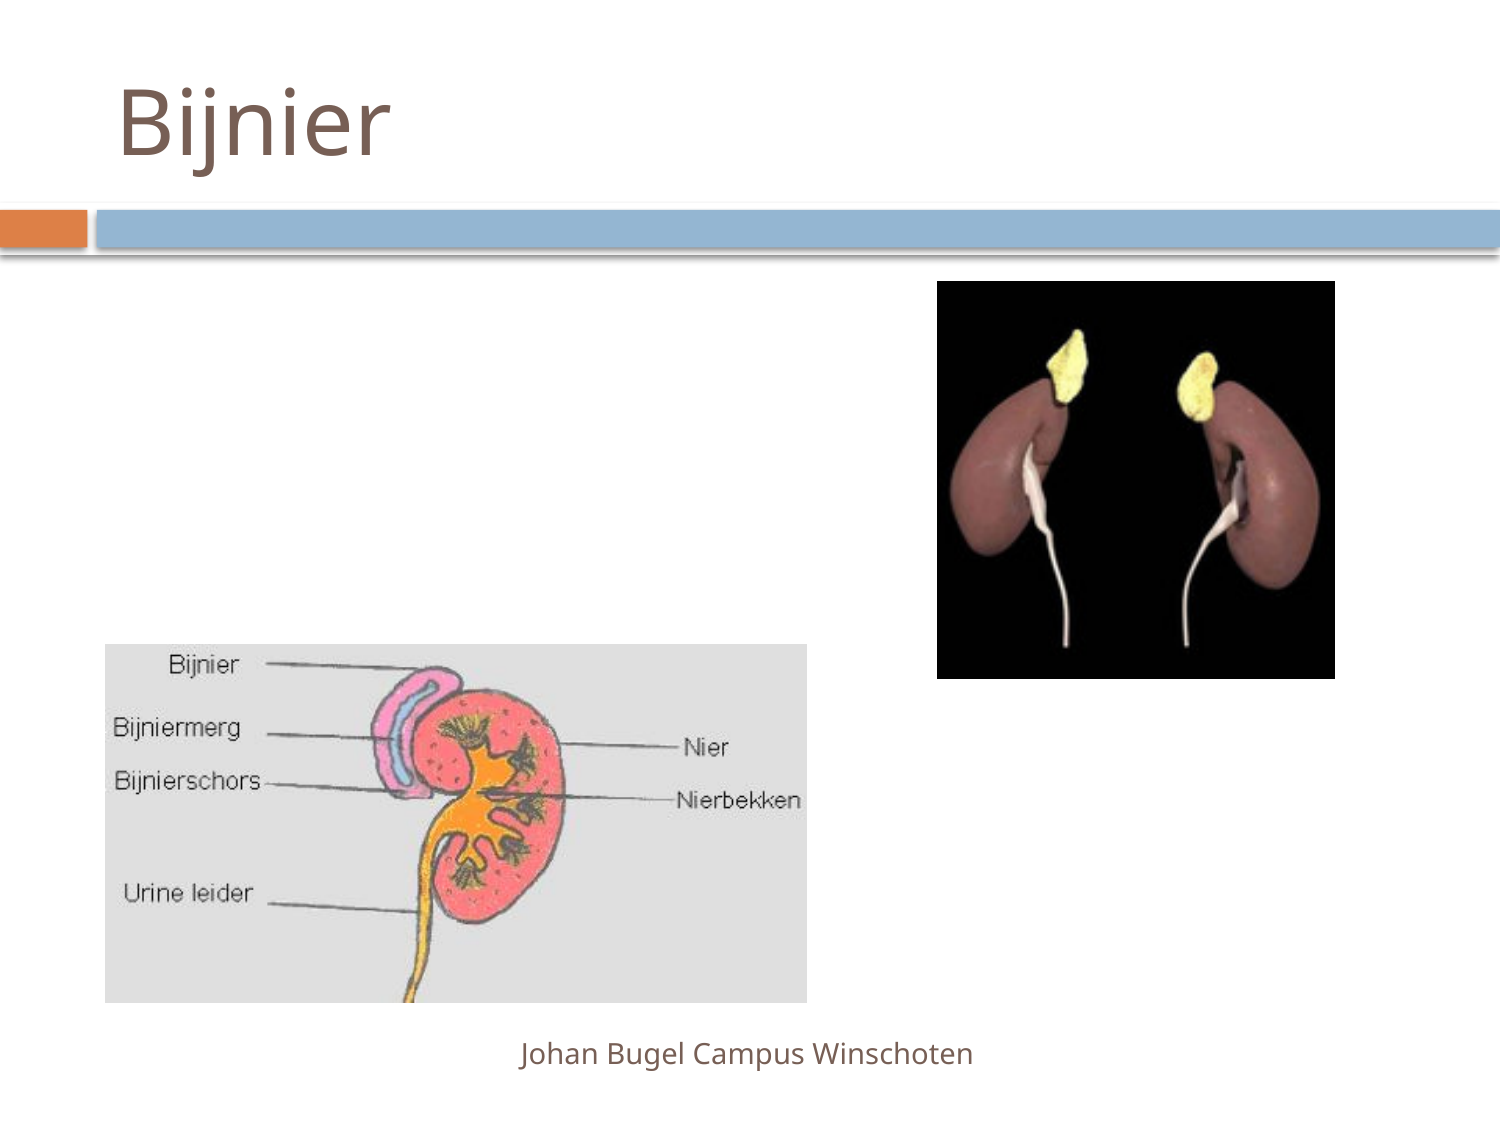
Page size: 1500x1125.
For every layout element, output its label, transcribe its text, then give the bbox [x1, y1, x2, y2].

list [105, 644, 808, 1003]
footer Johan Bugel Campus Winschoten [99, 1025, 990, 1085]
title Bijnier [100, 37, 1439, 201]
picture [937, 280, 1335, 679]
